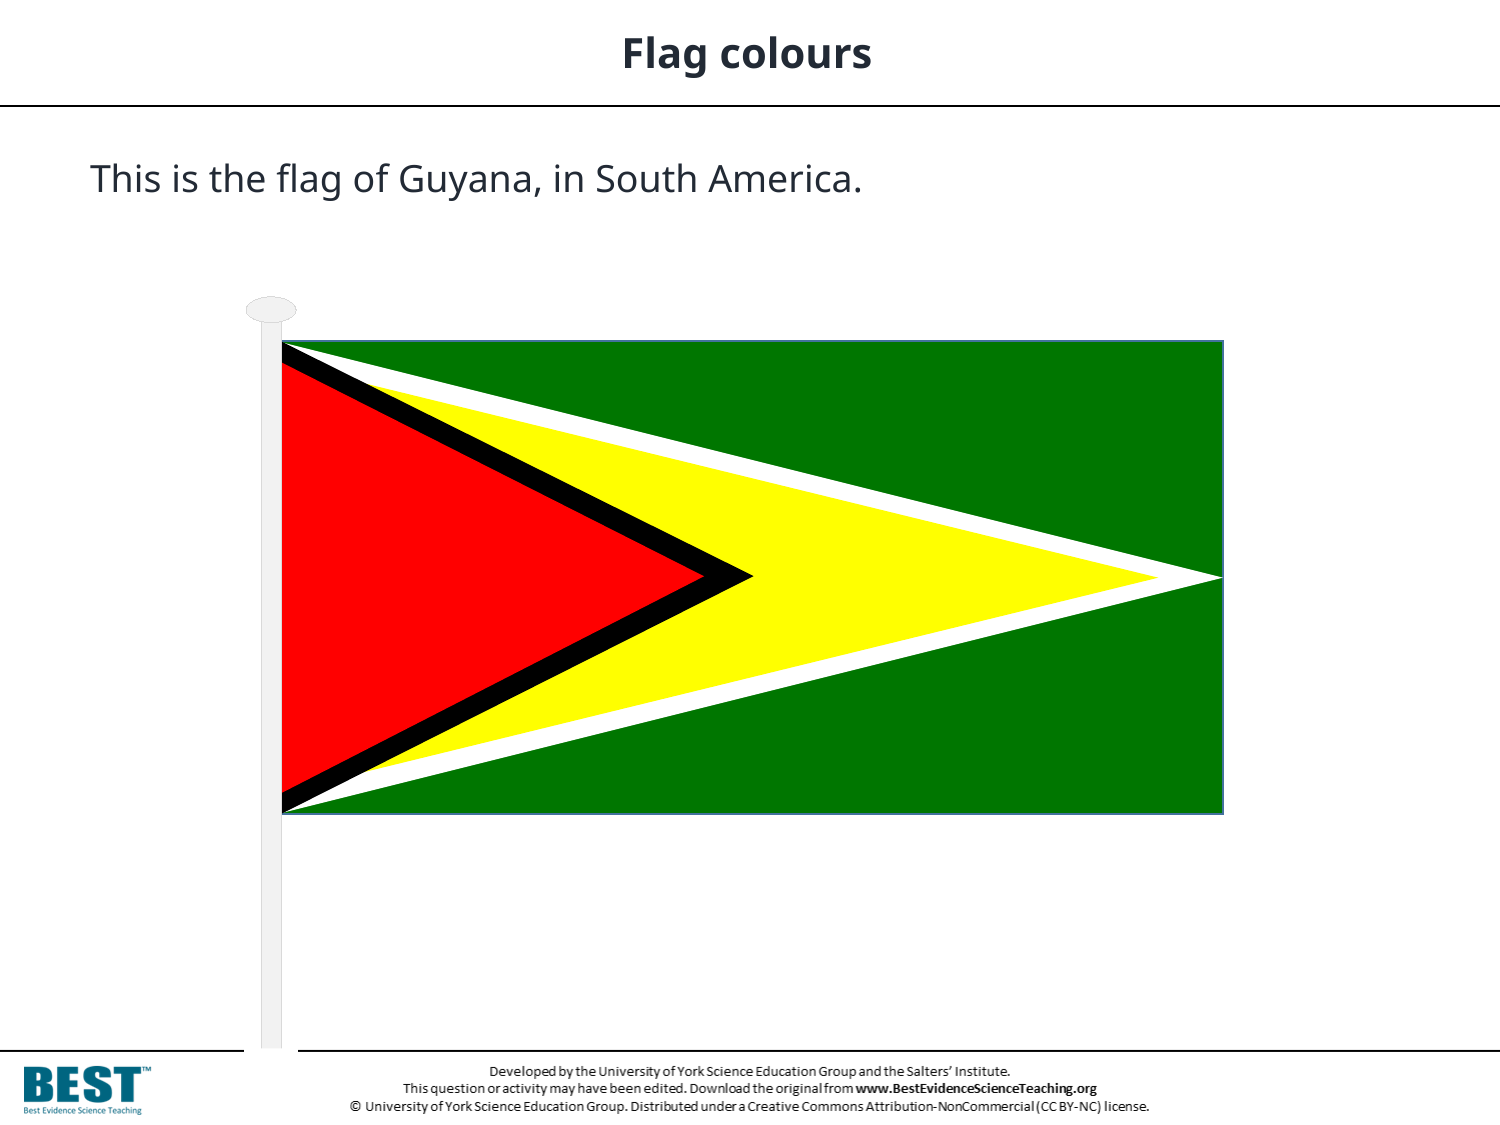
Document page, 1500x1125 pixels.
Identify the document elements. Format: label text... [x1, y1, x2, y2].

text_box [244, 296, 1223, 1081]
text_box Flag colours [23, 4, 1471, 99]
picture [0, 105, 1500, 1125]
